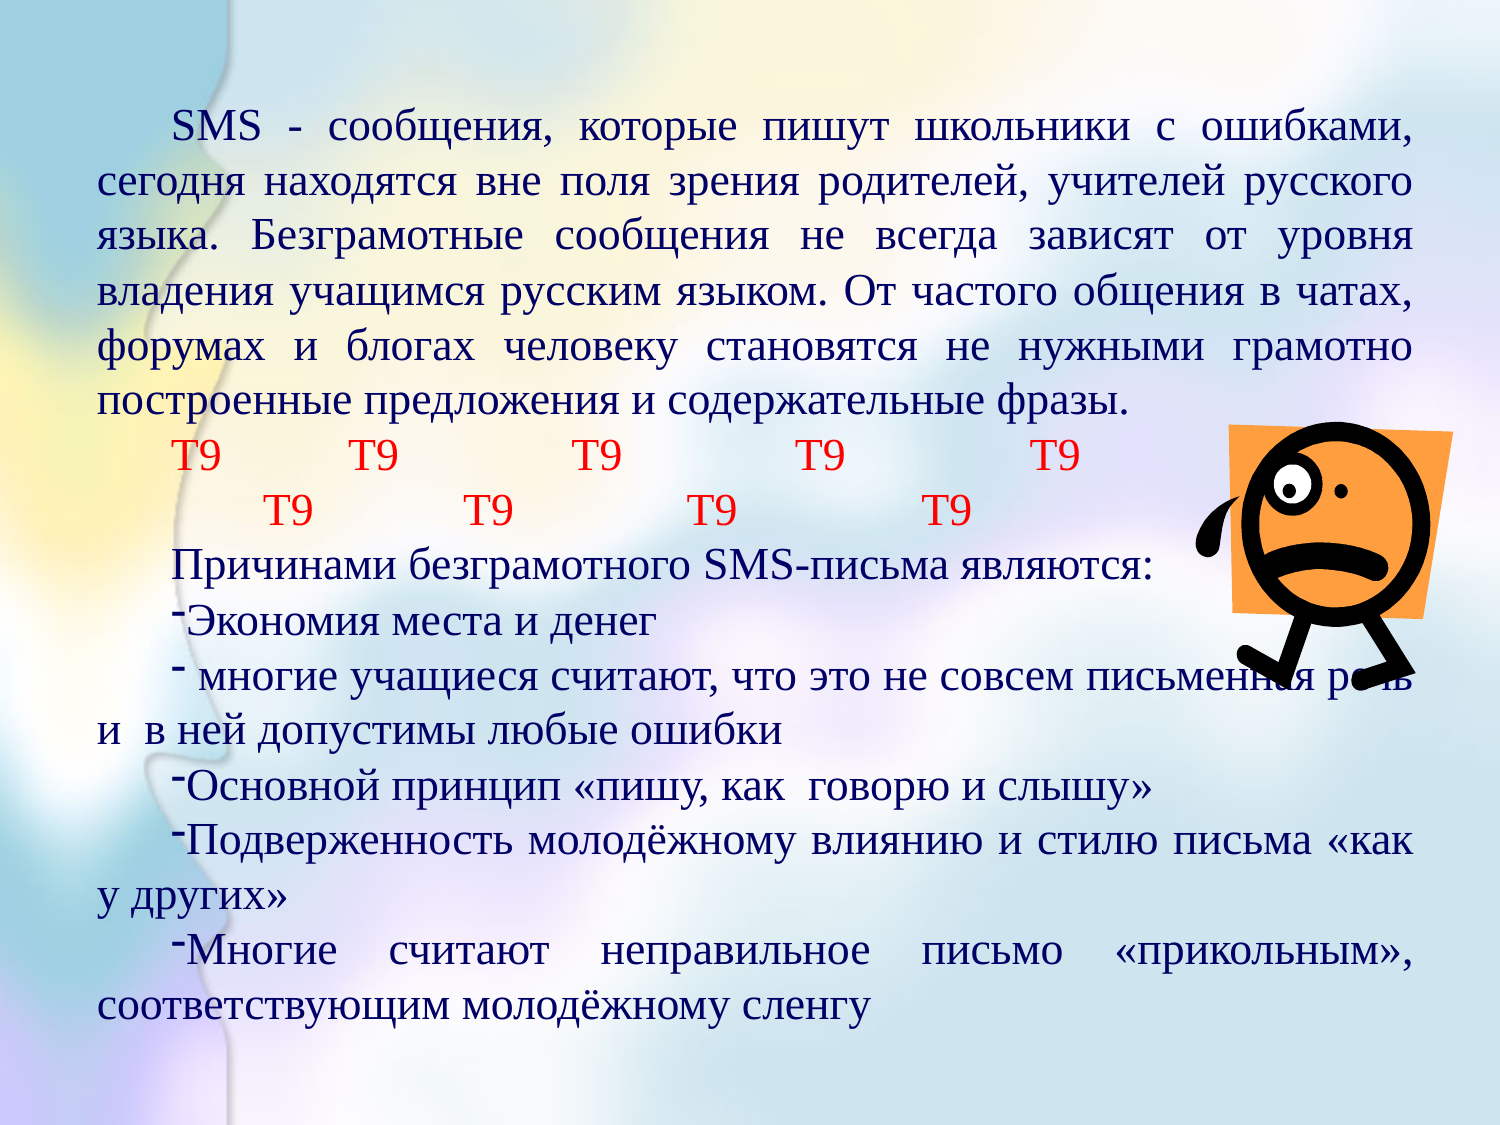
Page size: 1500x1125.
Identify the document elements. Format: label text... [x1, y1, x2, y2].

text_box SMS - сообщения, которые пишут школьники с ошибками, сегодня находятся вне поля зрения родителей, учителей русского языка. Безграмотные сообщения не всегда зависят от уровня владения учащимся русским языком. От частого общения в чатах, форумах и блогах человеку становятся не нужными грамотно построенные предложения и содержательные фразы. Т9 Т9 Т9 Т9 Т9 Т9 Т9 Т9 Т9 Причинами безграмотного SMS-письма являются: Экономия места и денег многие учащиеся считают, что это не совсем письменная речь и в ней допустимы любые ошибки Основной принцип «пишу, как говорю и слышу» Подверженность молодёжному влиянию и стилю письма «как у других» Многие считают неправильное письмо «прикольным», соответствующим молодёжному сленгу [81, 86, 1430, 1037]
picture [0, 0, 1500, 1125]
